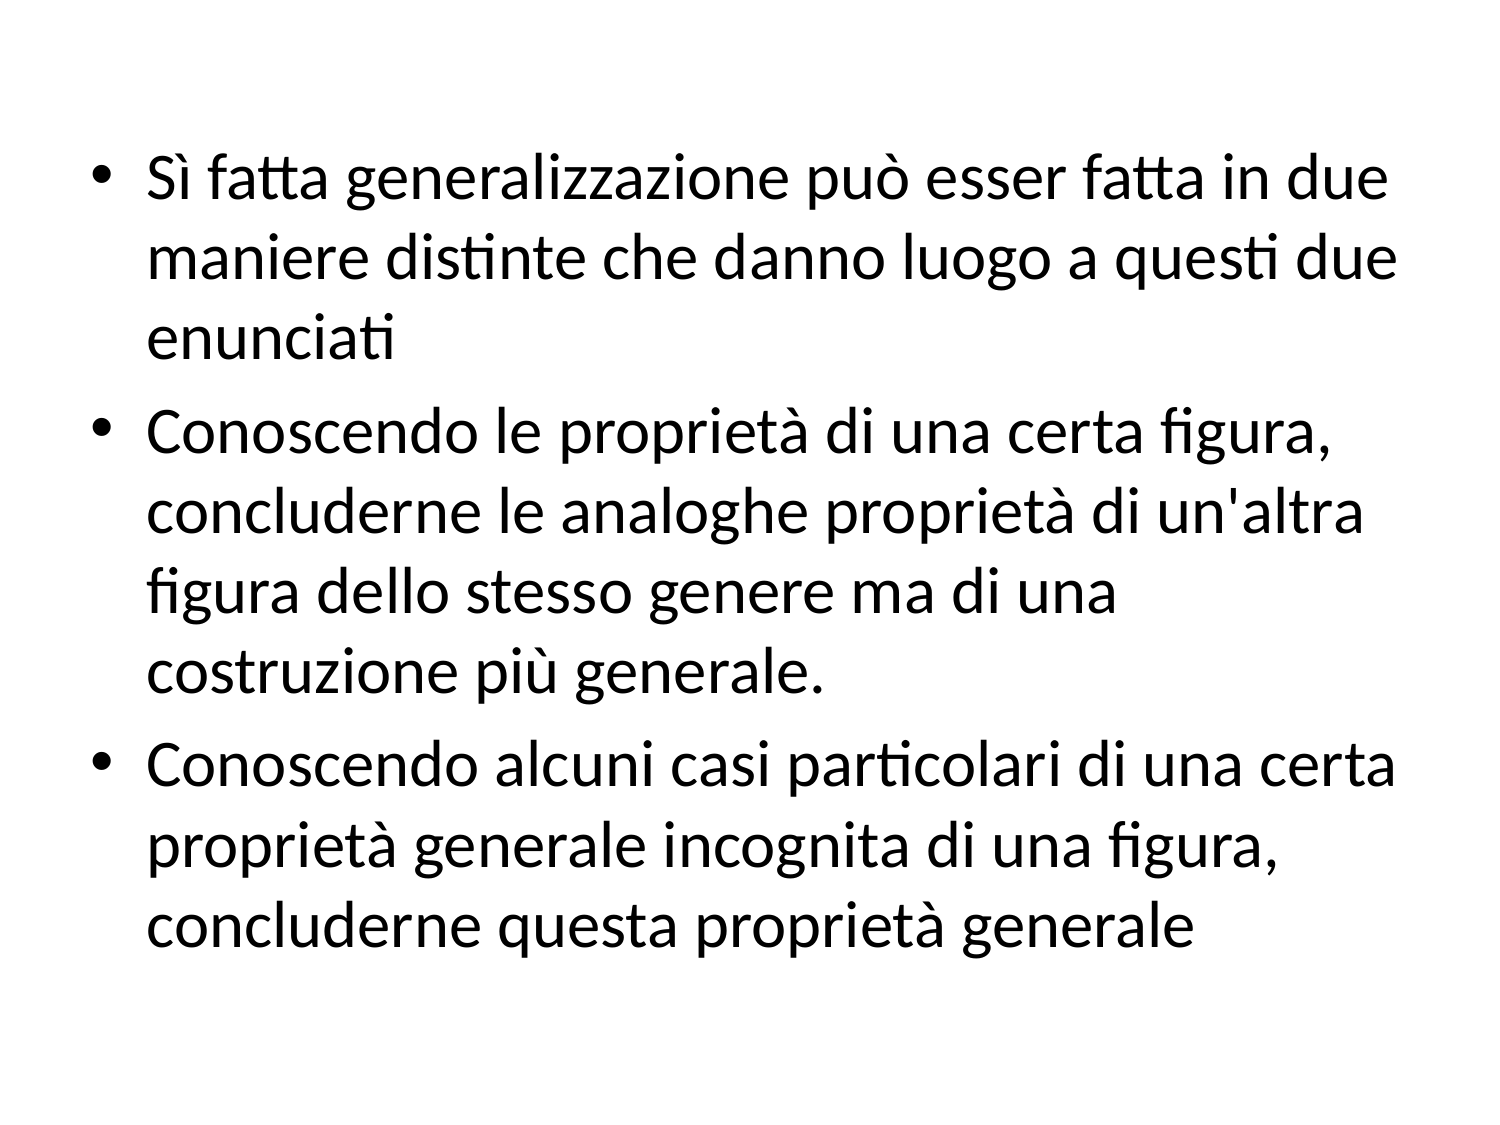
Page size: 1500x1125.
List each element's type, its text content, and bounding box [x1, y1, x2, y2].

list Sì fatta generalizzazione può esser fatta in due maniere distinte che danno luogo a questi due enunciati Conoscendo le proprietà di una certa figura, concluderne le analoghe proprietà di un'altra figura dello stesso genere ma di una costruzione più generale. Conoscendo alcuni casi particolari di una certa proprietà generale incognita di una figura, concluderne questa proprietà generale [75, 125, 1425, 1005]
